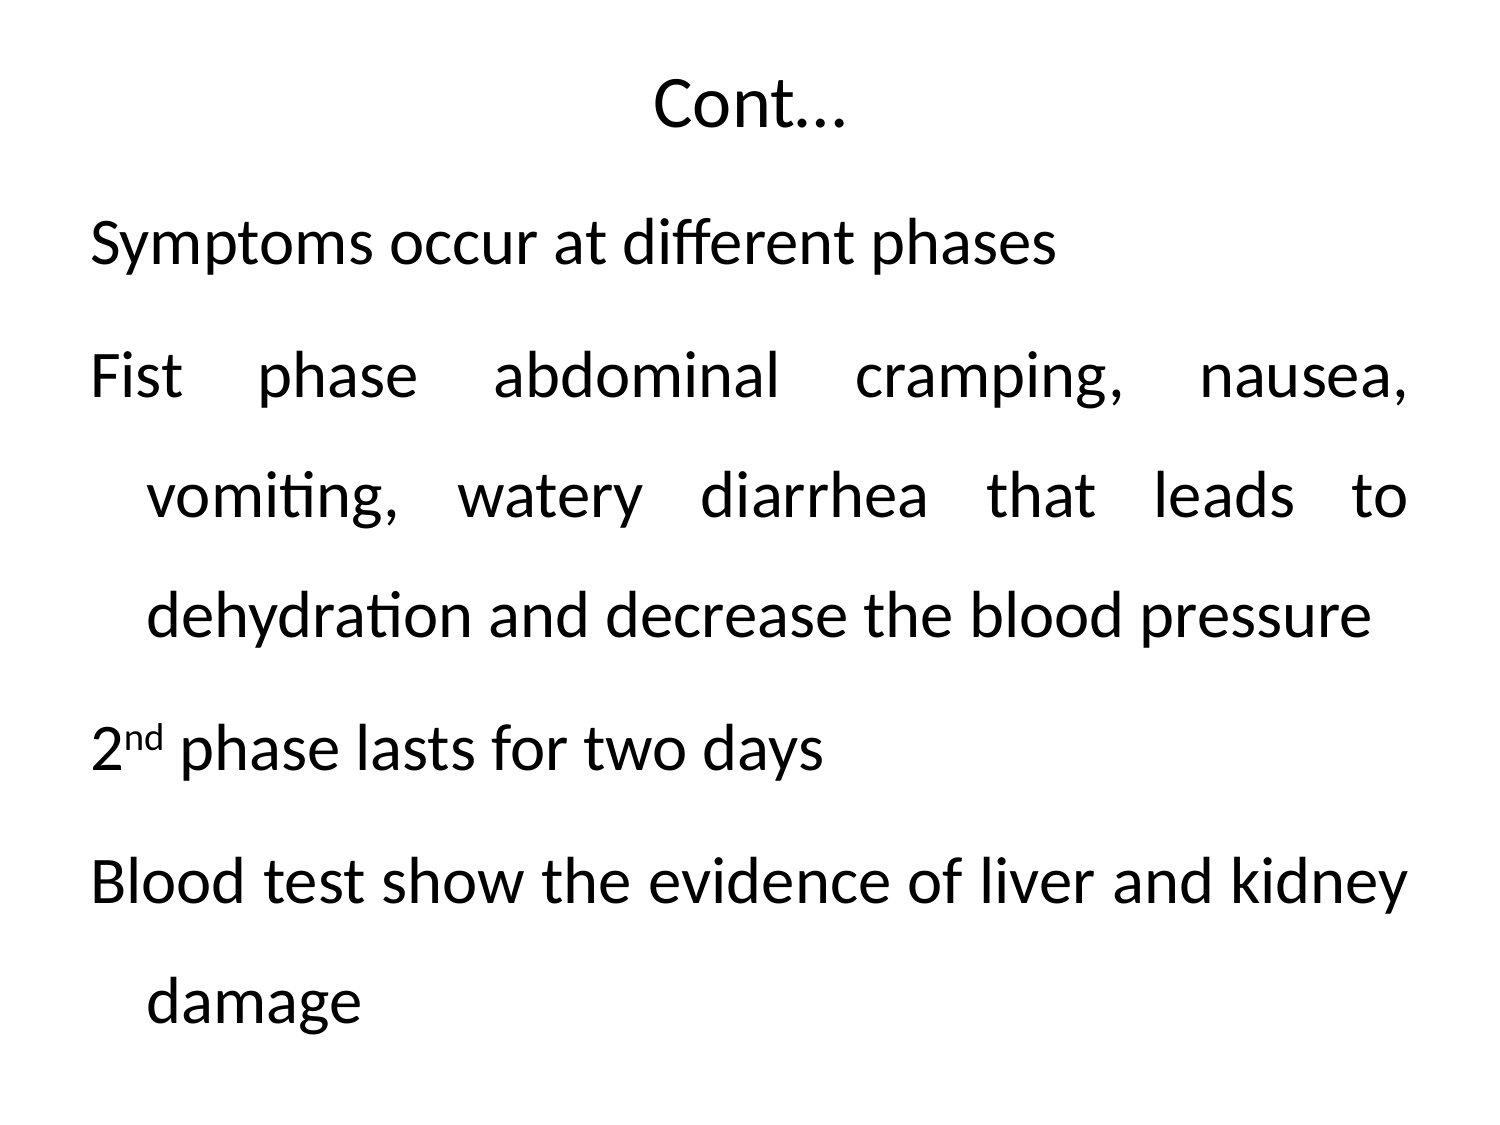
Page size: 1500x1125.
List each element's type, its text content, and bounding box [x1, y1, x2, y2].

list Symptoms occur at different phases Fist phase abdominal cramping, nausea, vomiting, watery diarrhea that leads to dehydration and decrease the blood pressure 2nd phase lasts for two days Blood test show the evidence of liver and kidney damage [75, 149, 1425, 1075]
title Cont… [75, 45, 1425, 149]
